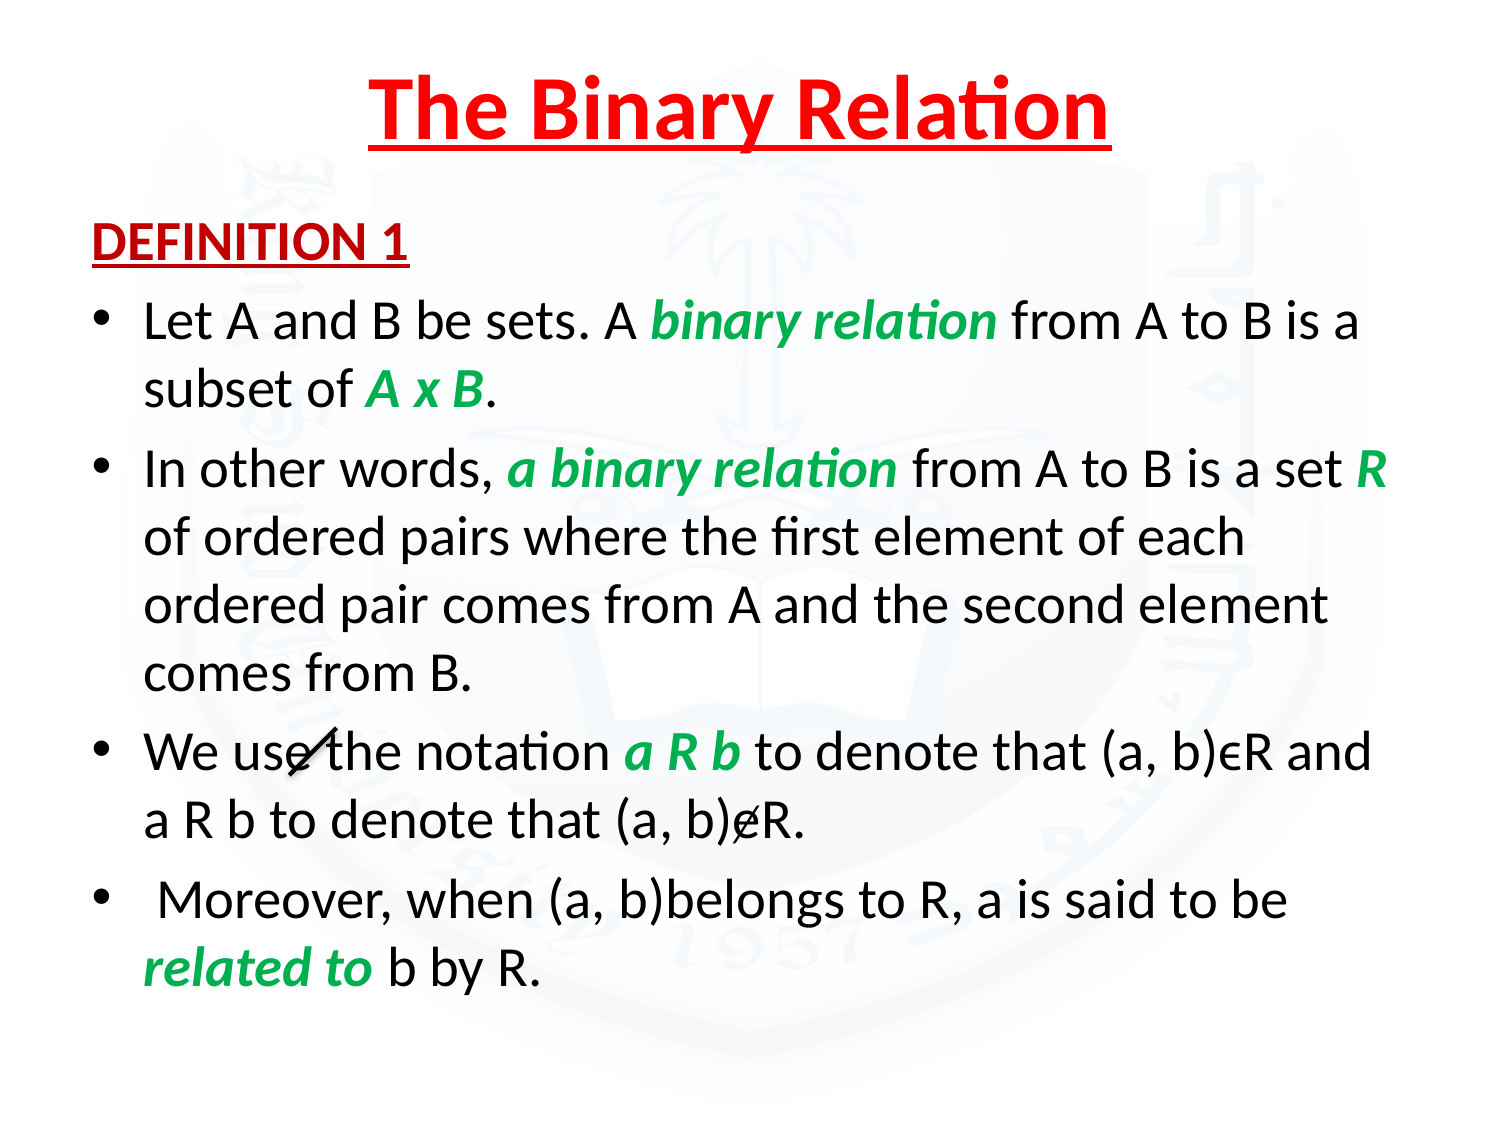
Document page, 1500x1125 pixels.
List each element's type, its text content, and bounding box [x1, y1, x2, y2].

list DEFINITION 1 Let A and B be sets. A binary relation from A to B is a subset of A x B. In other words, a binary relation from A to B is a set R of ordered pairs where the first element of each ordered pair comes from A and the second element comes from B. We use the notation a R b to denote that (a, b)ϵR and a R b to denote that (a, b)ɇR. Moreover, when (a, b)belongs to R, a is said to be related to b by R. [76, 196, 1427, 1012]
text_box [288, 727, 337, 776]
title The Binary Relation [64, 8, 1415, 197]
